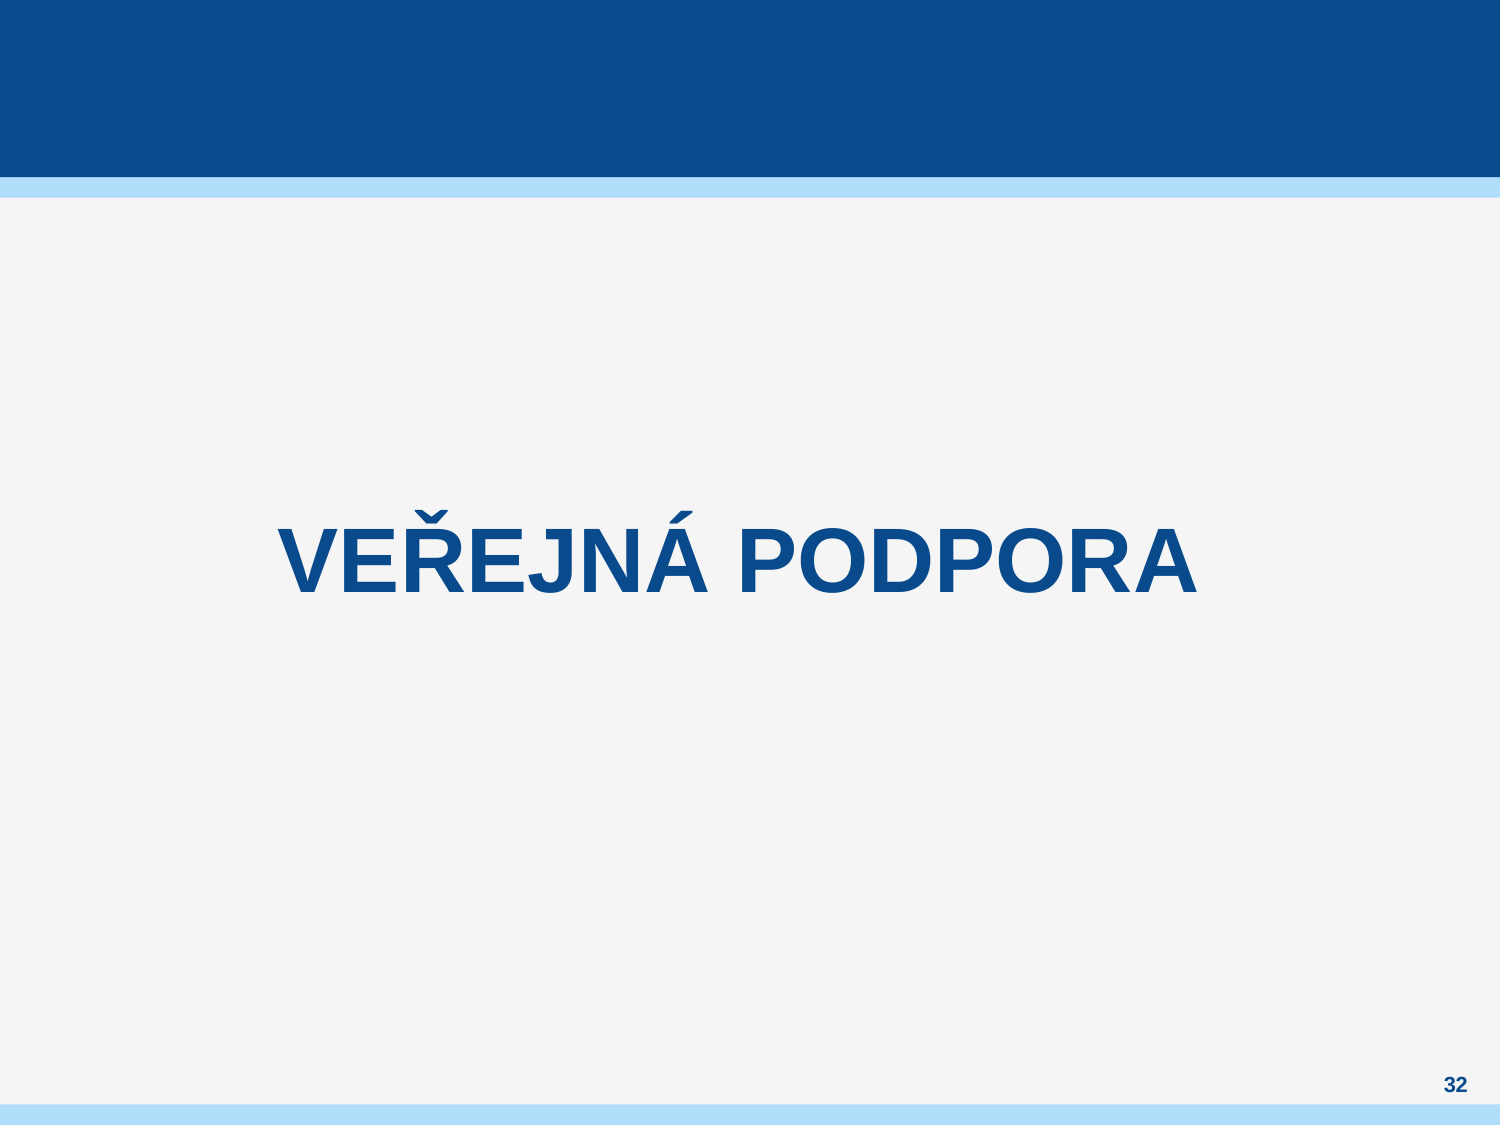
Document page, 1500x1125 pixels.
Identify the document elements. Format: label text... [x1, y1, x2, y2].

list VEŘEJNÁ PODPORA [88, 295, 1412, 1004]
slide_number 32 [1417, 1068, 1495, 1099]
